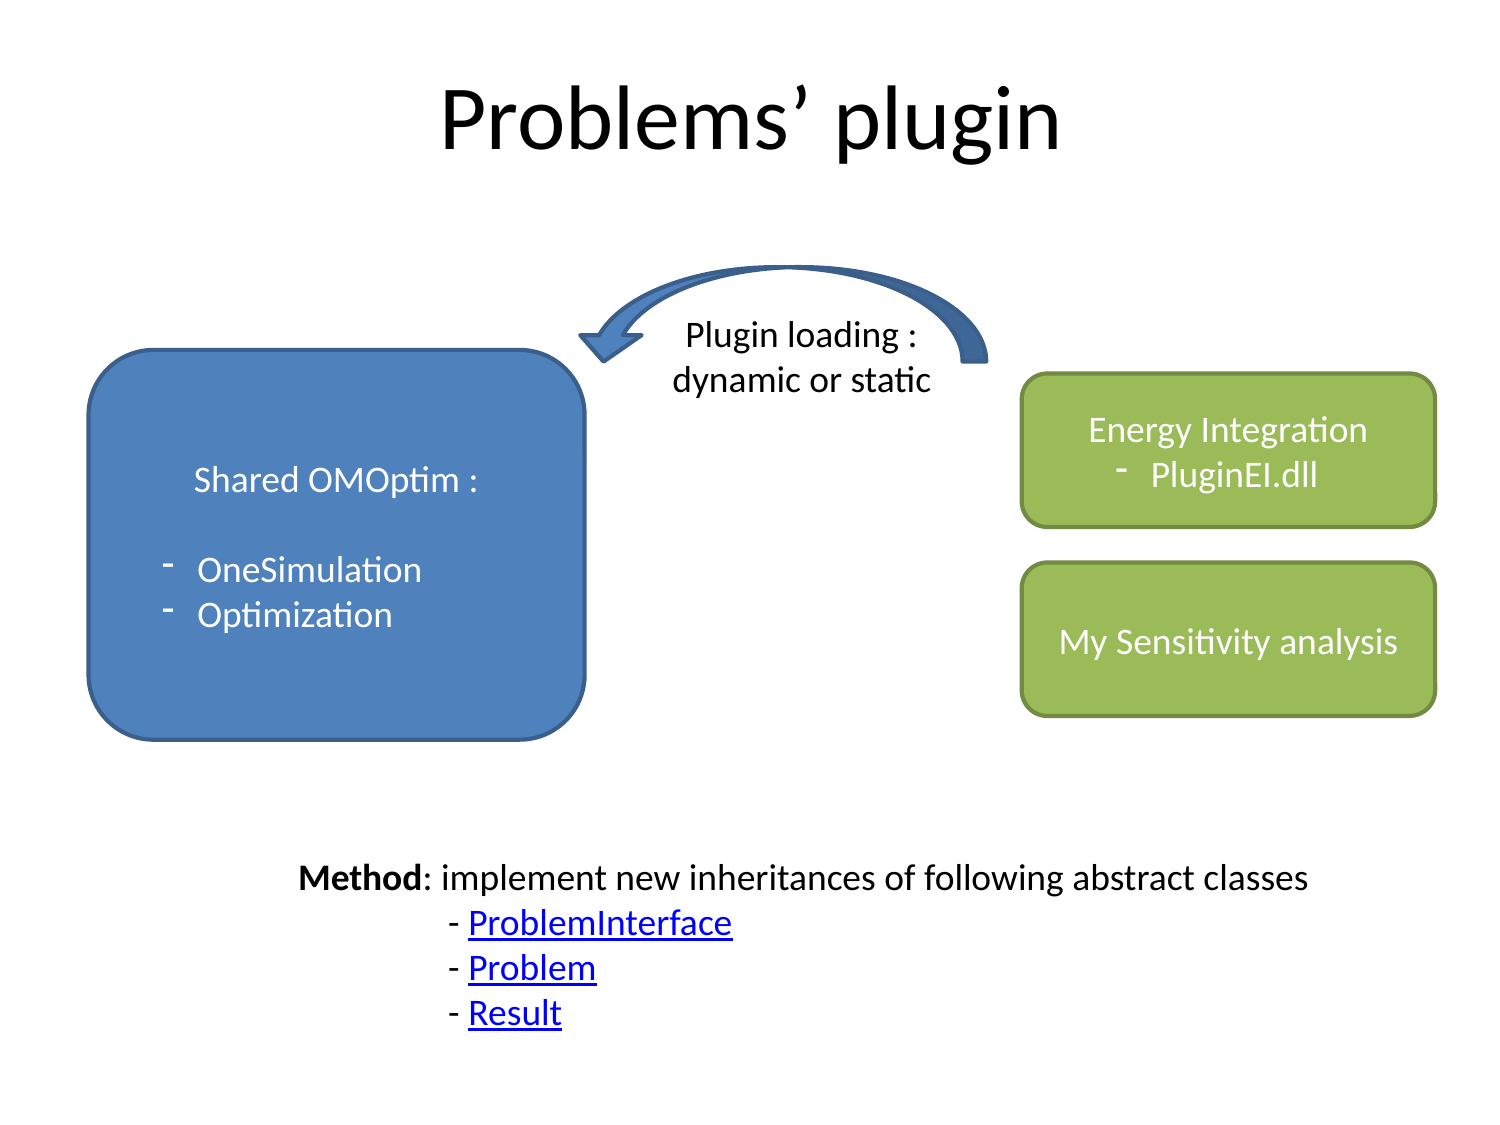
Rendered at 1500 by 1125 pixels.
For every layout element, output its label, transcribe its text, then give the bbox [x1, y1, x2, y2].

text_box [578, 264, 989, 364]
title Problems’ plugin [76, 19, 1427, 207]
text_box My Sensitivity analysis [1019, 560, 1438, 719]
text_box Plugin loading : dynamic or static [657, 302, 947, 408]
text_box Energy Integration PluginEI.dll [1019, 371, 1438, 530]
text_box Method: implement new inheritances of following abstract classes - ProblemInterface - Problem - Result [283, 845, 1325, 1041]
text_box Shared OMOptim : OneSimulation Optimization [86, 347, 587, 742]
